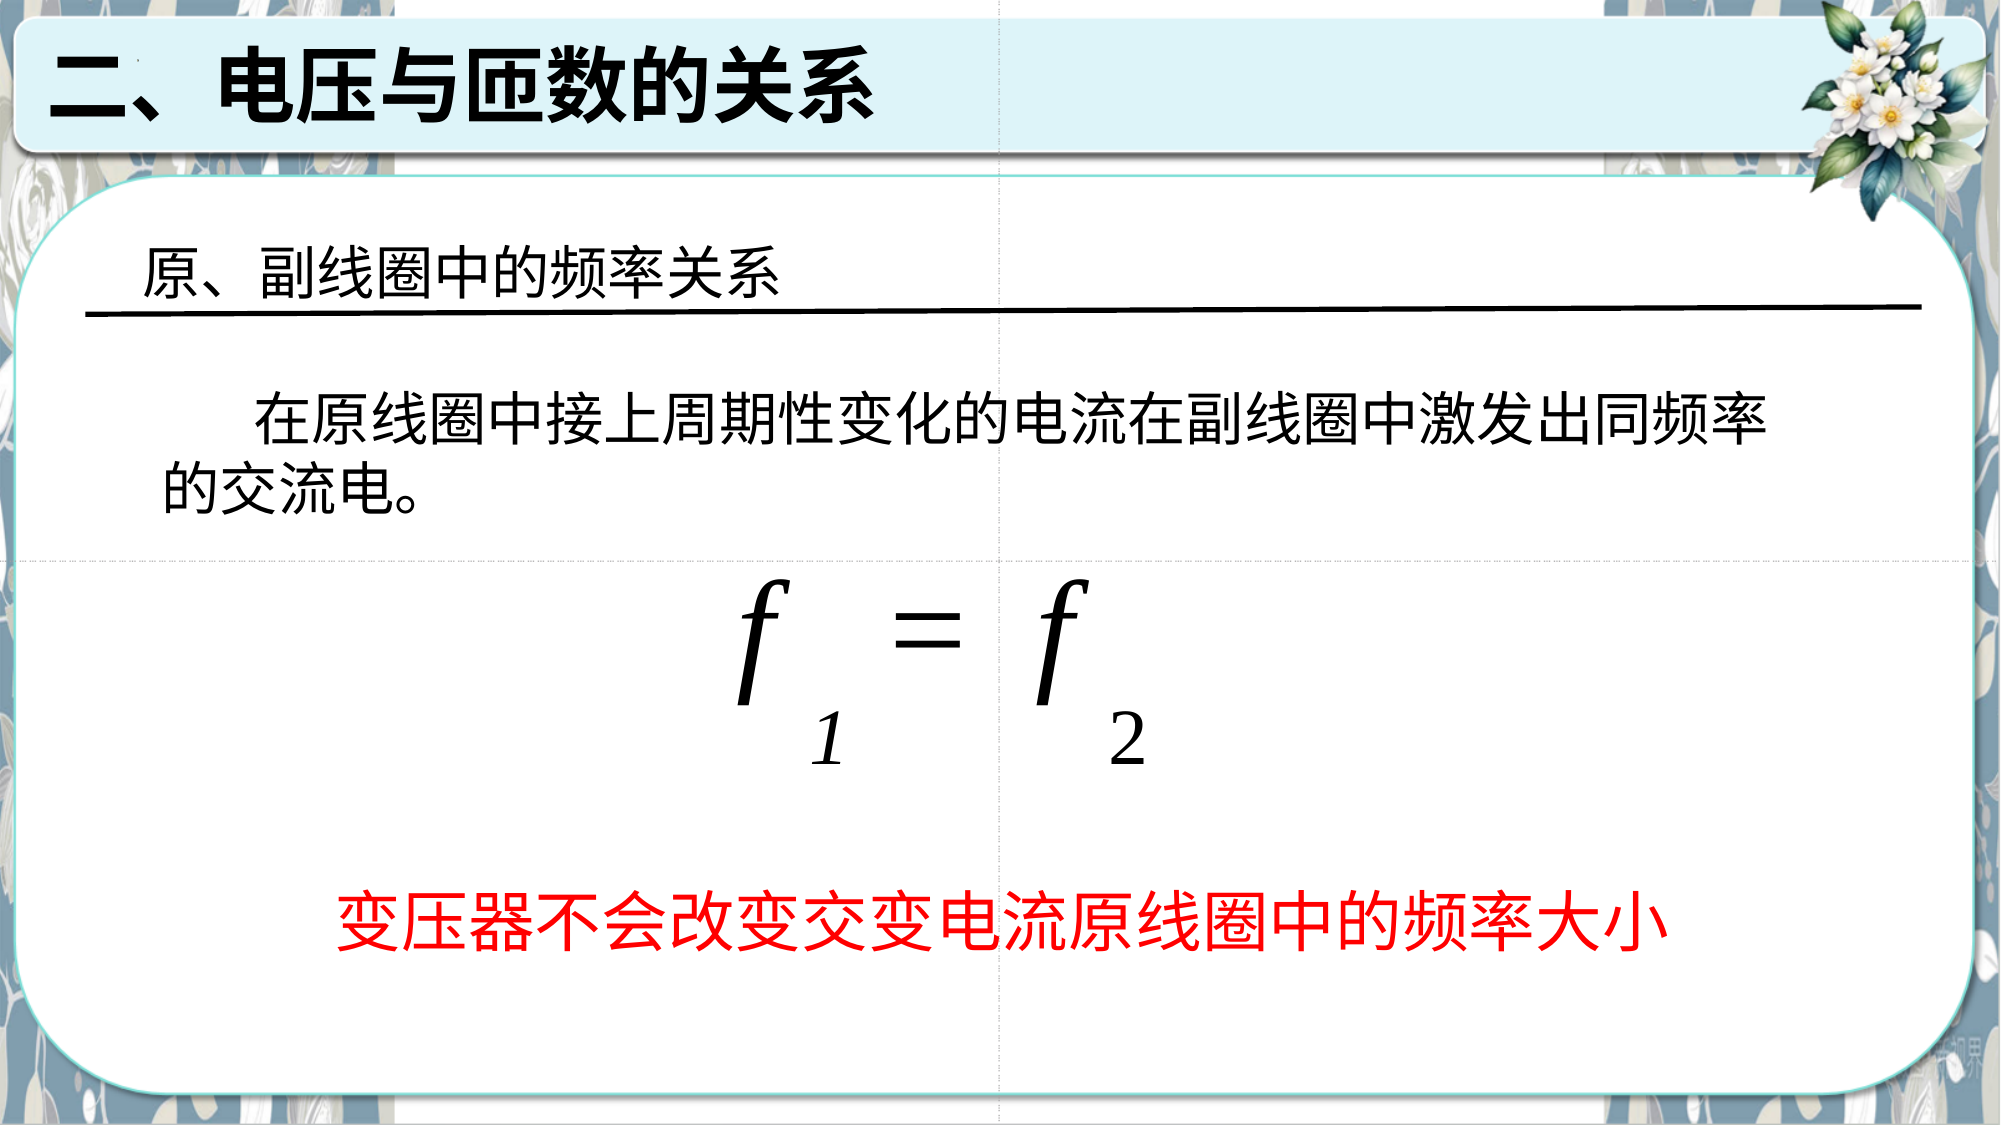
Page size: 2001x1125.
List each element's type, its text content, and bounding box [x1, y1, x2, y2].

text_box 变压器不会改变交变电流原线圈中的频率大小 [208, 872, 1796, 967]
text_box 在原线圈中接上周期性变化的电流在副线圈中激发出同频率的交流电。 [147, 375, 1796, 530]
text_box 原、副线圈中的频率关系 [127, 214, 916, 306]
text_box f 1 = f 2 [645, 531, 1240, 729]
text_box 二、电压与匝数的关系 [31, 25, 1228, 141]
picture [0, 0, 2001, 1125]
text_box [87, 306, 1920, 315]
